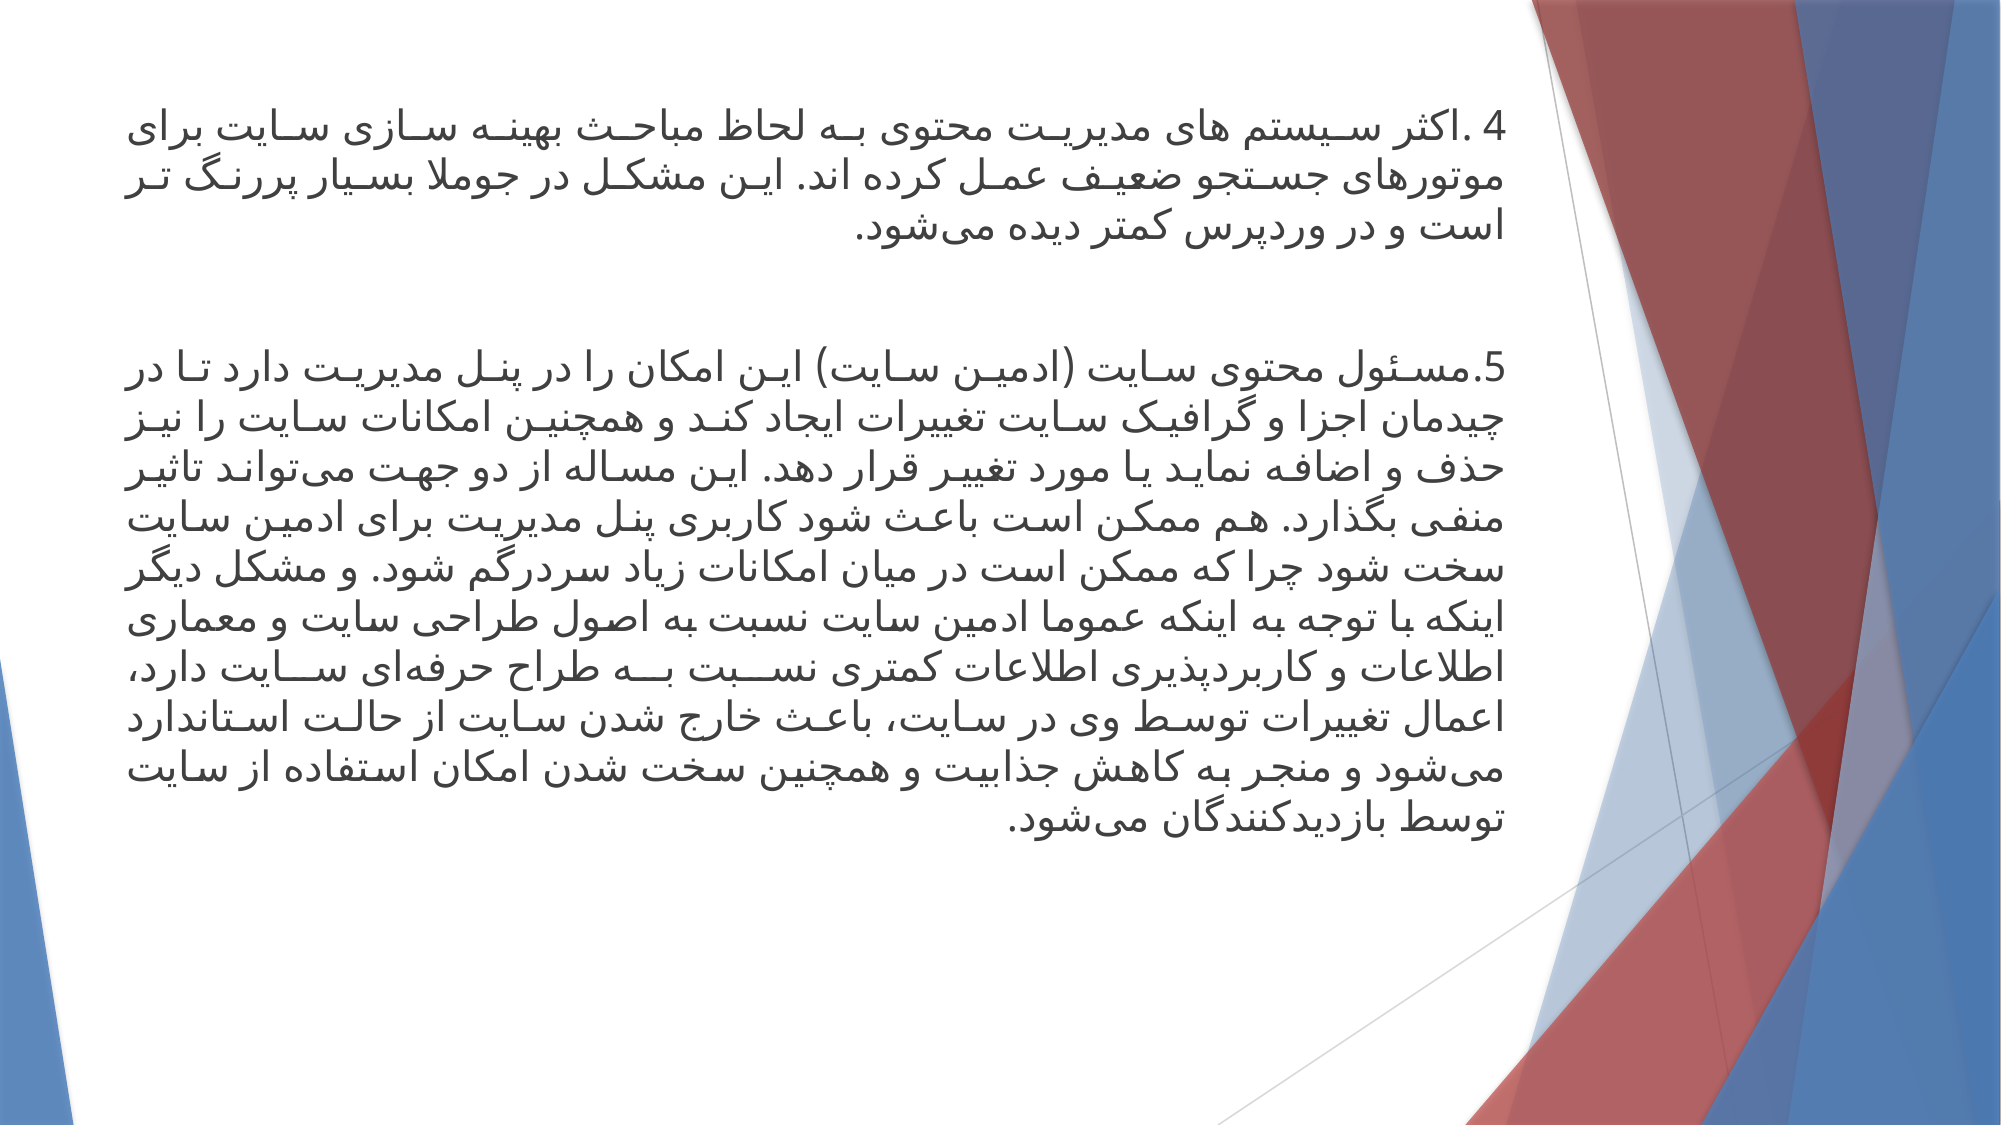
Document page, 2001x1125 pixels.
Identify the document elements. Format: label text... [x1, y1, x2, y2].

list 4 .اکثر سیستم های مدیریت محتوی به لحاظ مباحث بهینه سازی سایت برای موتورهای جستجو ضعیف عمل کرده اند. این مشکل در جوملا بسیار پررنگ تر است و در وردپرس کمتر دیده می‌شود. 5.مسئول محتوی سایت (ادمین سایت) این امکان را در پنل مدیریت دارد تا در چیدمان اجزا و گرافیک سایت تغییرات ایجاد کند و همچنین امکانات سایت را نیز حذف و اضافه نماید یا مورد تغییر قرار دهد. این مساله از دو جهت می‌تواند تاثیر منفی بگذارد. هم ممکن است باعث شود کاربری پنل مدیریت برای ادمین سایت سخت شود چرا که ممکن است در میان امکانات زیاد سردرگم شود. و مشکل دیگر اینکه با توجه به اینکه عموما ادمین سایت نسبت به اصول طراحی سایت و معماری اطلاعات و کاربردپذیری اطلاعات کمتری نسبت به طراح حرفه‌ای سایت دارد، اعمال تغییرات توسط وی در سایت، باعث خارج‌ شدن سایت از حالت استاندارد می‌شود و منجر به کاهش جذابیت و همچنین سخت شدن امکان استفاده از سایت توسط بازدیدکنندگان می‌شود. [111, 90, 1522, 991]
